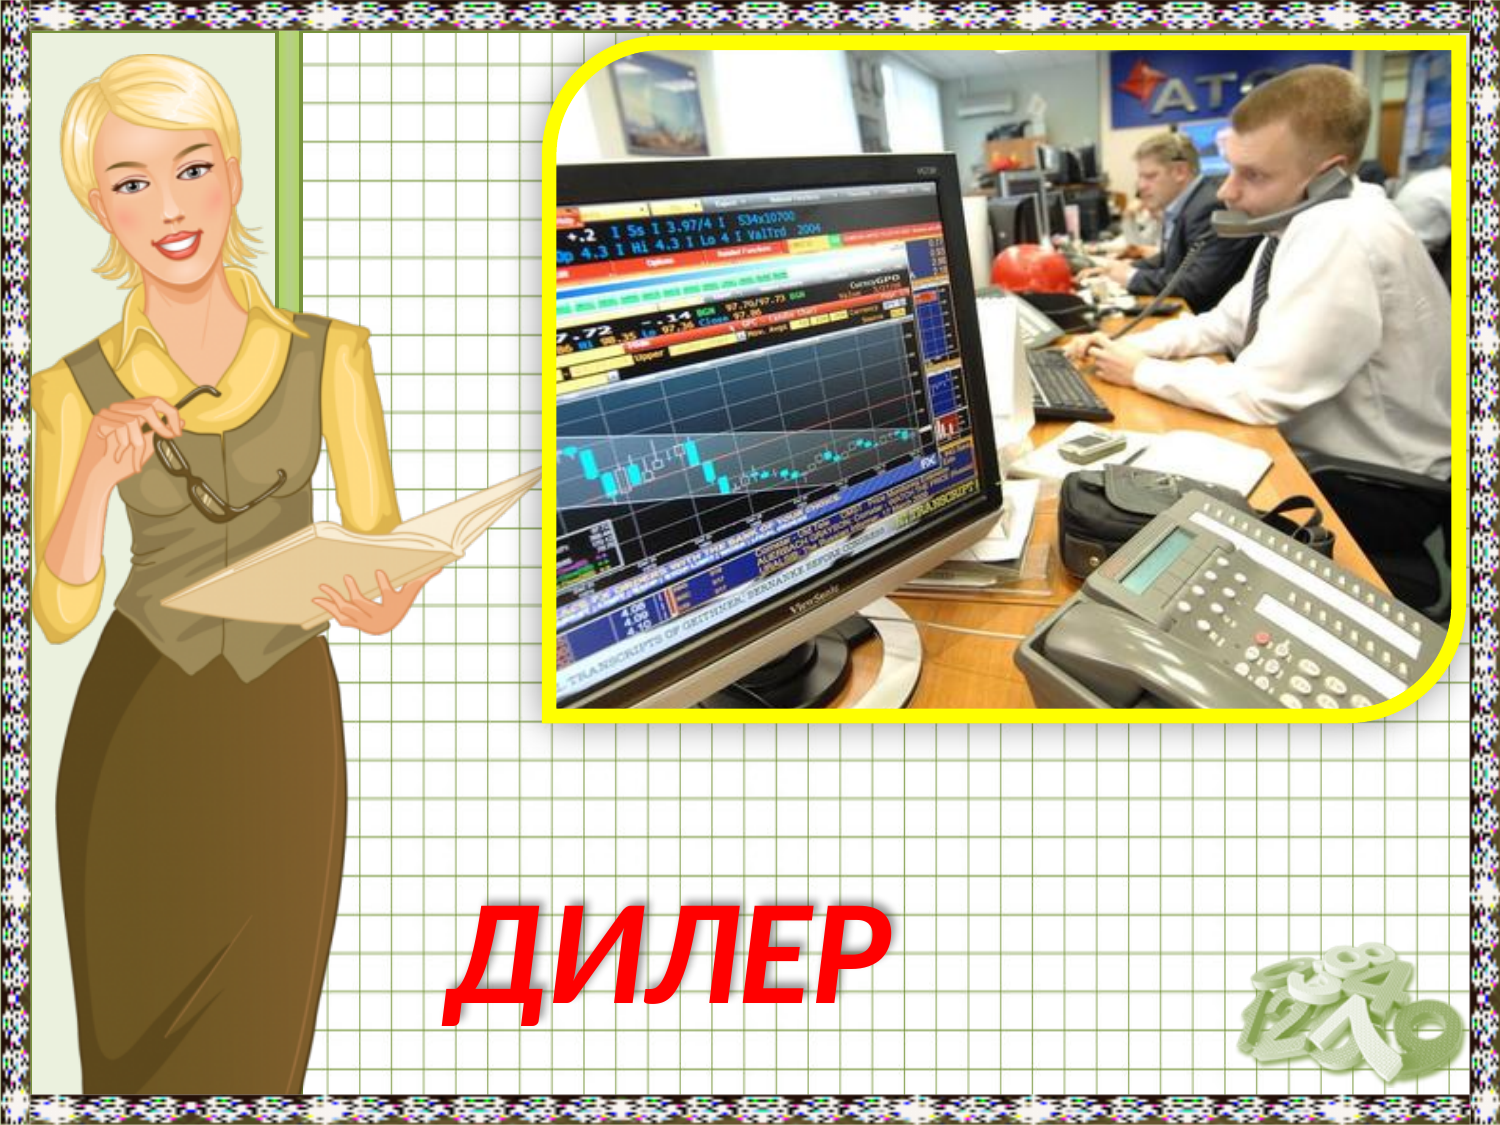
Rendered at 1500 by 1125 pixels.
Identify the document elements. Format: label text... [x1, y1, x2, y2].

picture [0, 0, 1500, 1125]
text_box Дилер [431, 845, 1117, 1041]
